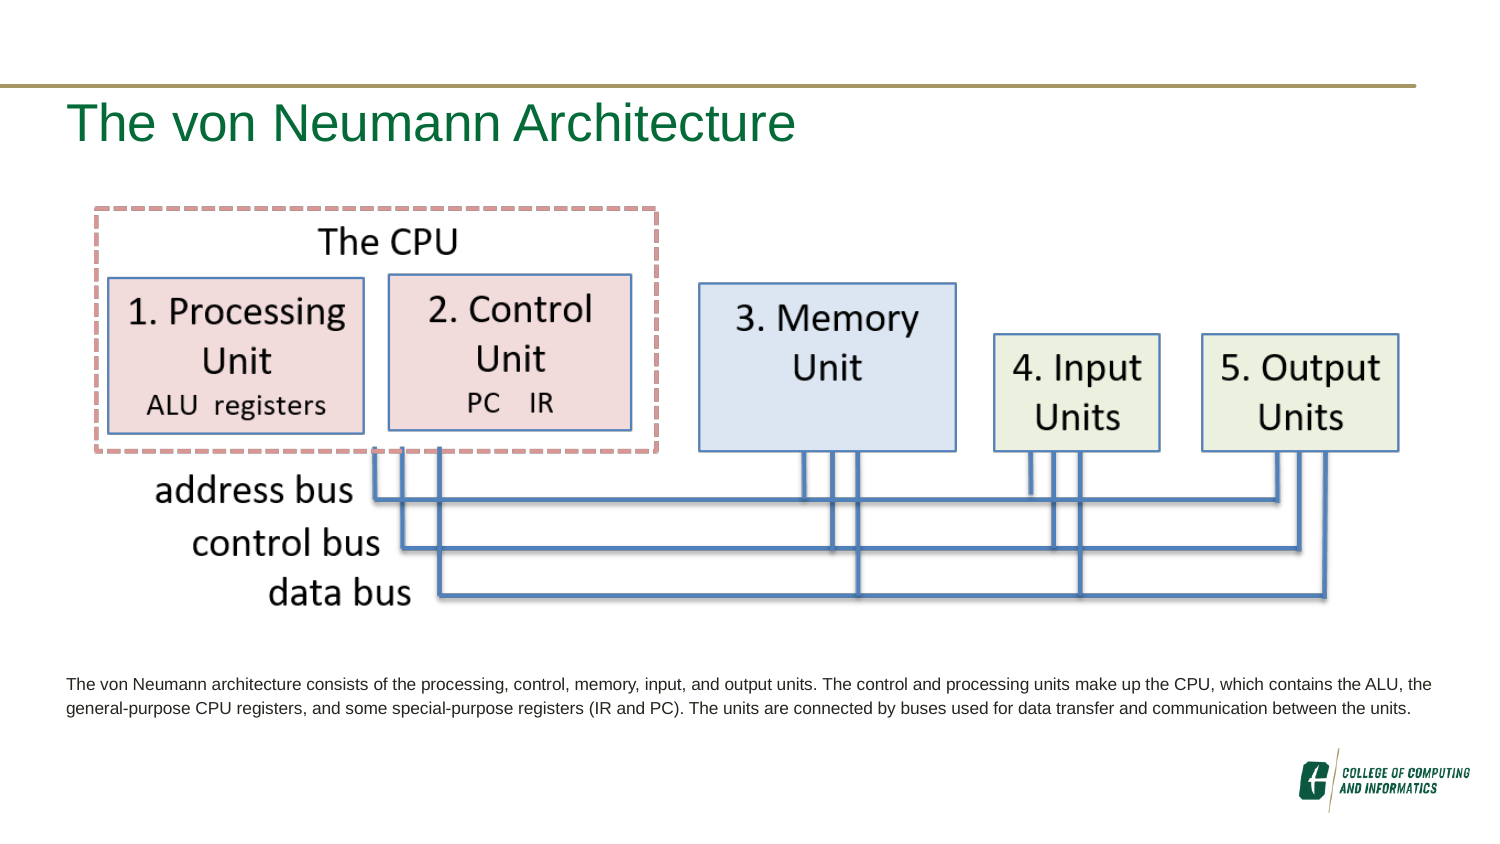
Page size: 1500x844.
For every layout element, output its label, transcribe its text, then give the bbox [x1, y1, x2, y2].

picture [0, 0, 1500, 844]
title The von Neumann Architecture [51, 72, 1449, 167]
list The von Neumann architecture consists of the processing, control, memory, input, and output units. The control and processing units make up the CPU, which contains the ALU, the general-purpose CPU registers, and some special-purpose registers (IR and PC). The units are connected by buses used for data transfer and communication between the units. [51, 655, 1449, 750]
